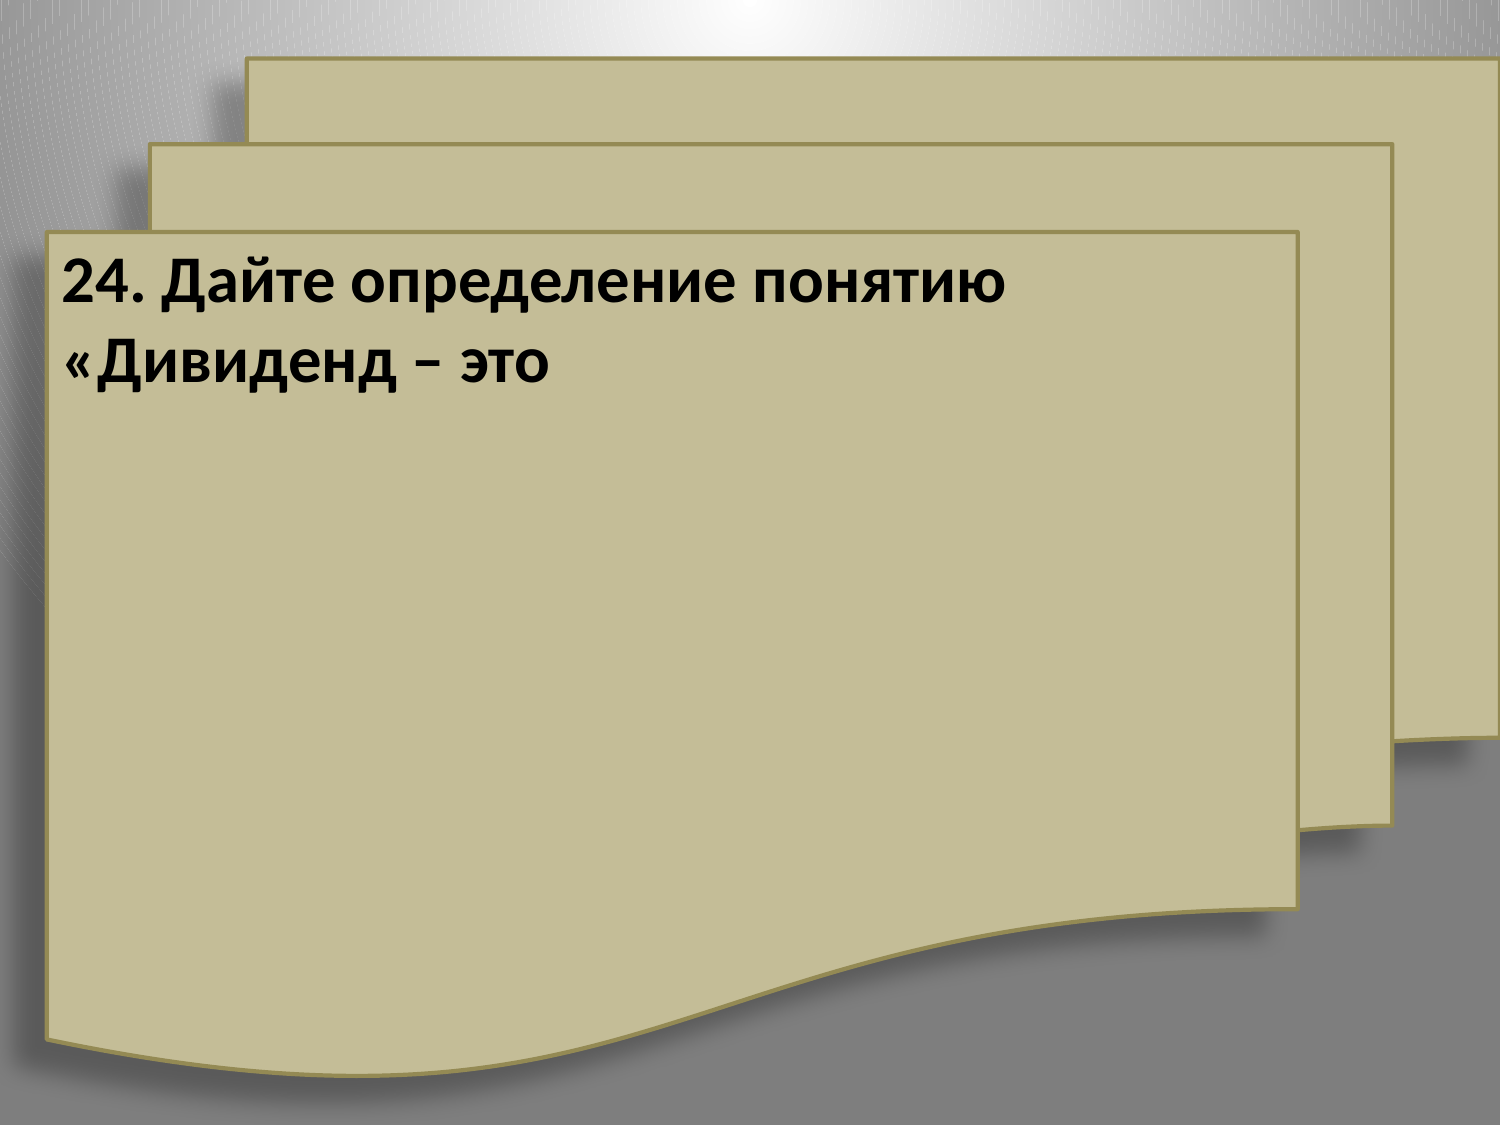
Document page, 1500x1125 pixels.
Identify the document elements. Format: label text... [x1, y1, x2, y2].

text_box 24. Дайте определение понятию «Дивиденд – это [44, 56, 1500, 1079]
